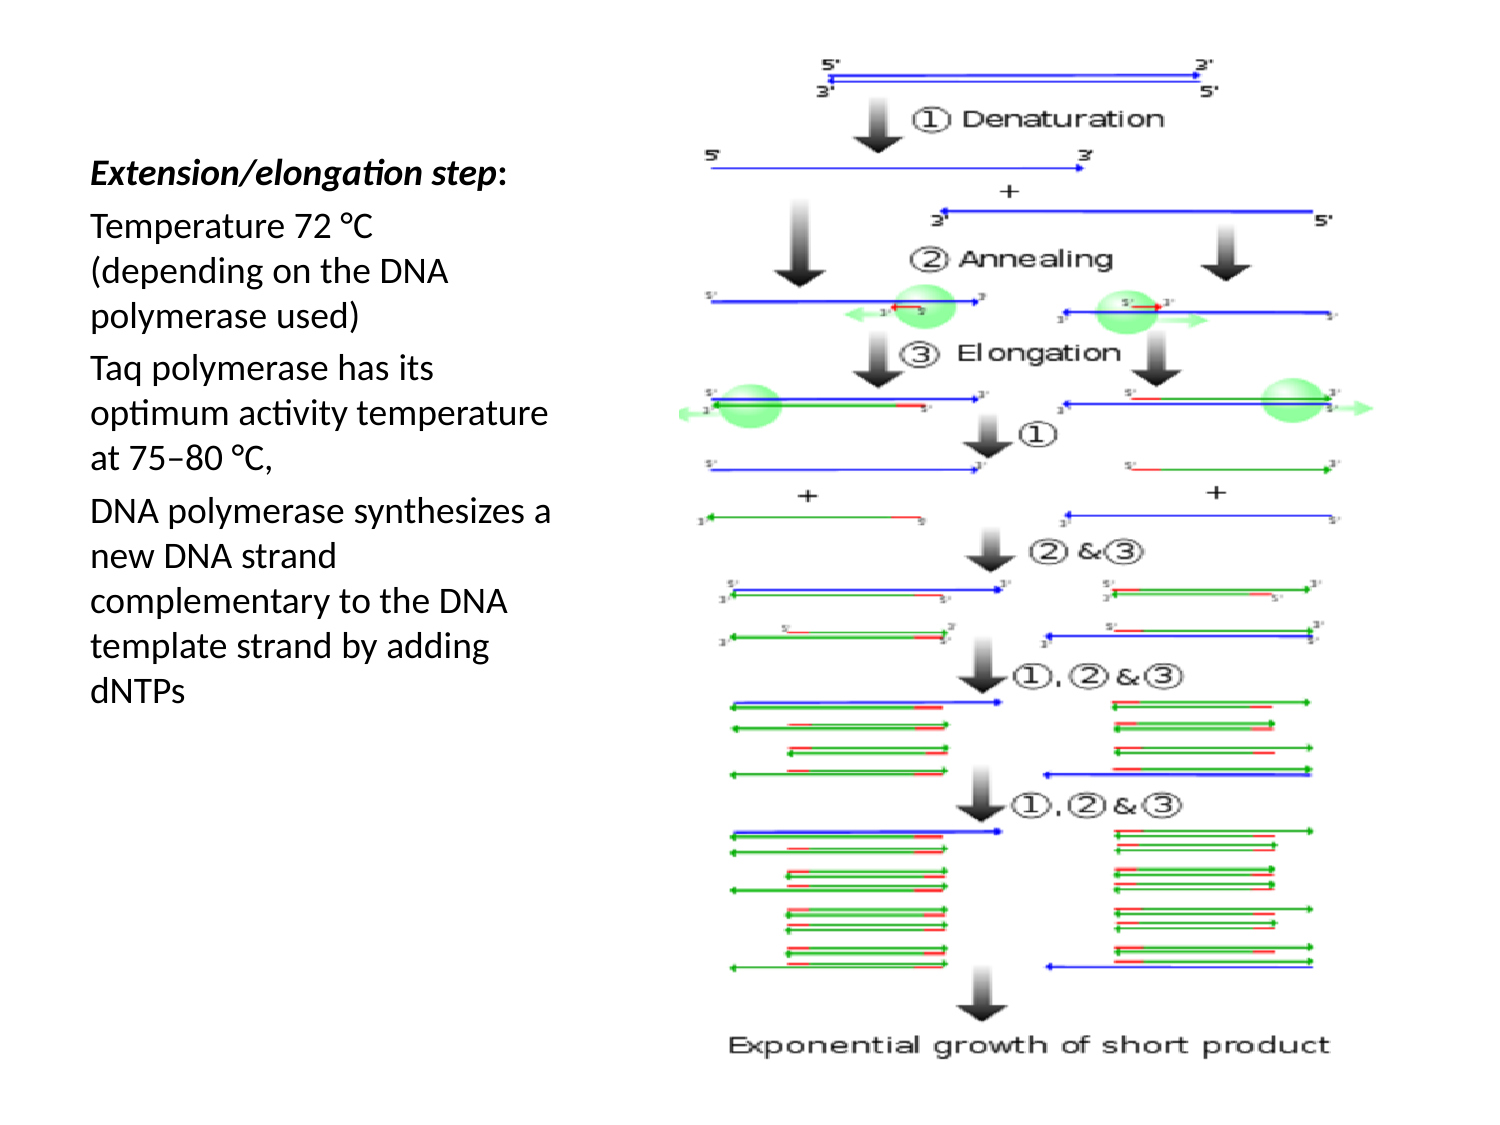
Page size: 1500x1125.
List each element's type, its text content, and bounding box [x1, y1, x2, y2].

list Extension/elongation step: Temperature 72 °C (depending on the DNA polymerase used) Taq polymerase has its optimum activity temperature at 75–80 °C, DNA polymerase synthesizes a new DNA strand complementary to the DNA template strand by adding dNTPs [75, 140, 569, 1005]
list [679, 44, 1383, 1067]
